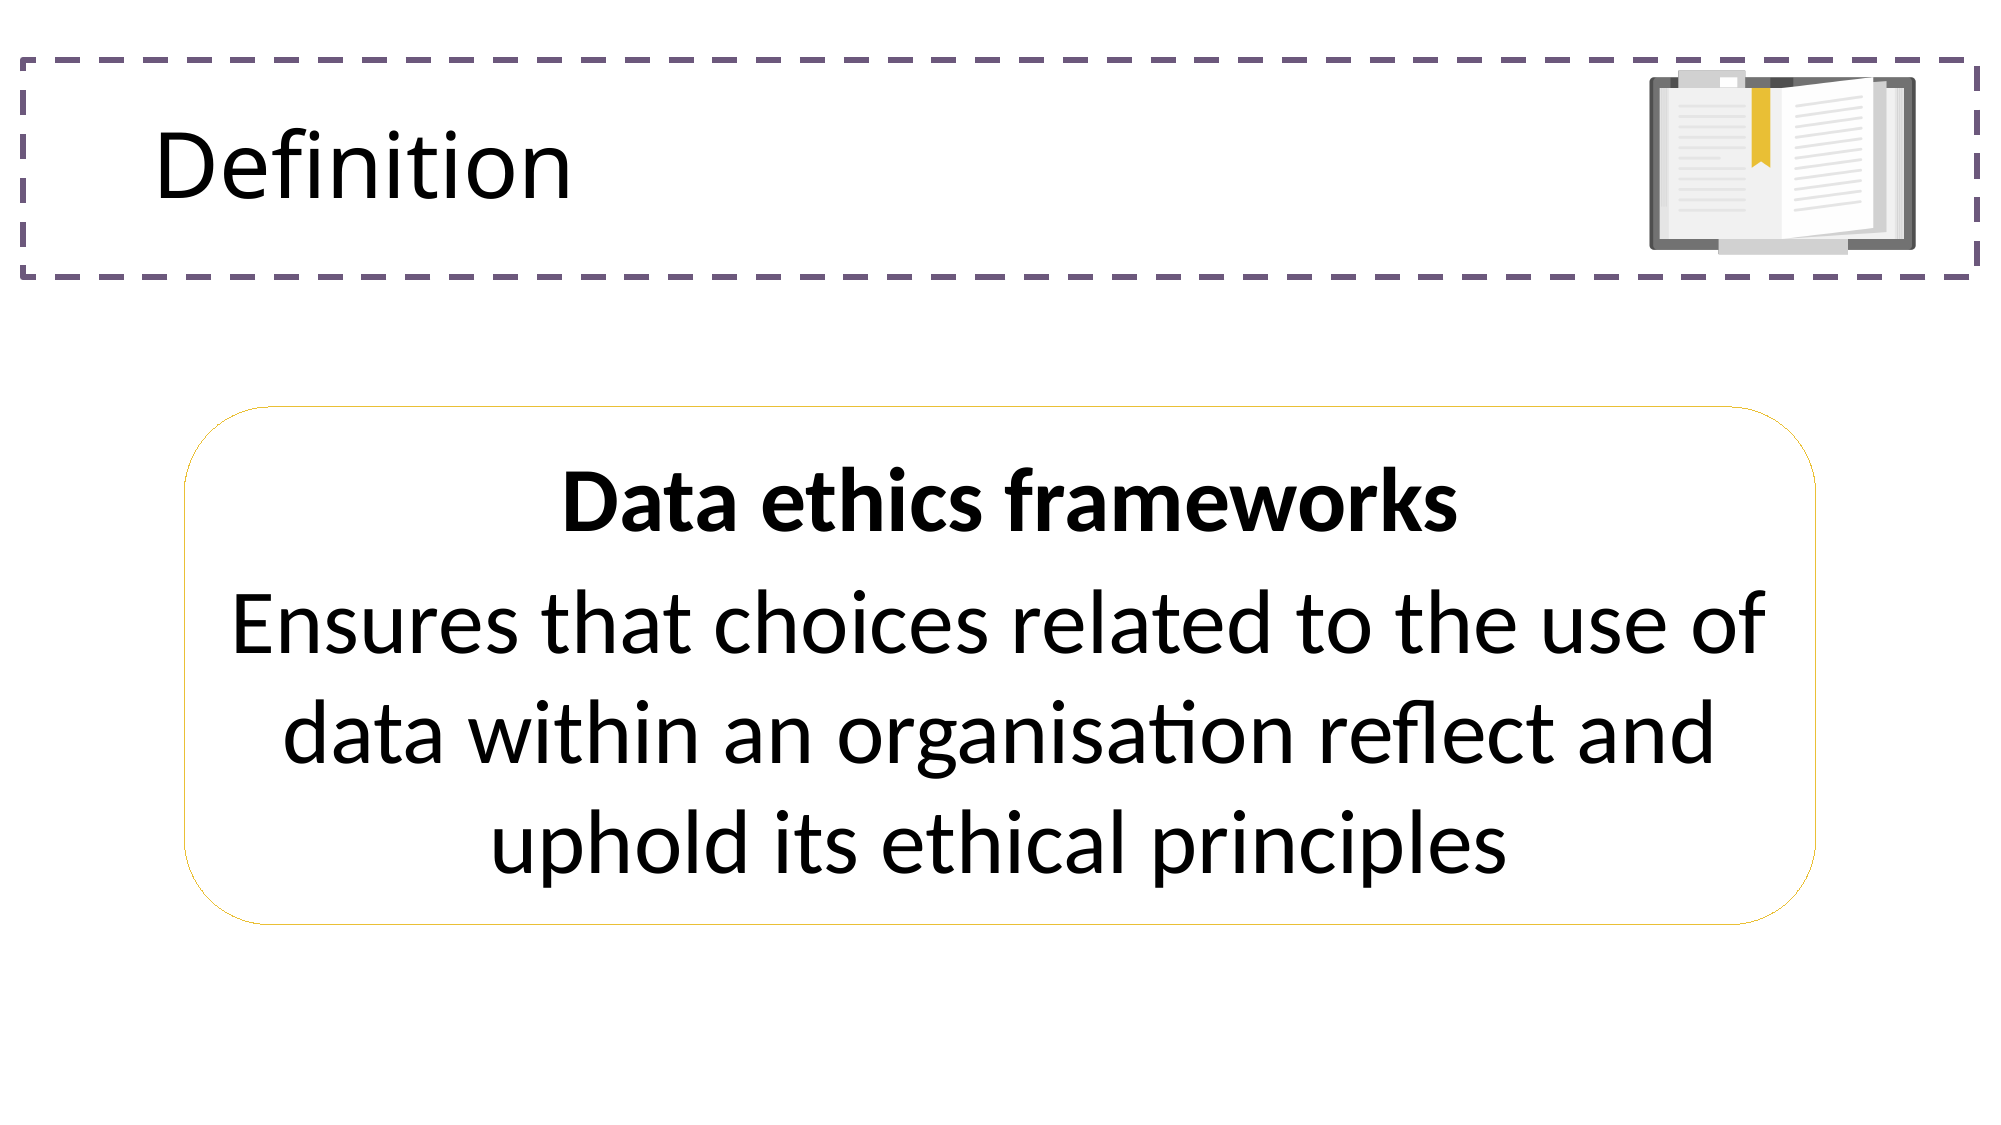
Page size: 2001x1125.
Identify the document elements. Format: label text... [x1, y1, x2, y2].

title Definition [137, 59, 1863, 278]
picture [1649, 0, 1955, 341]
text_box Data ethics frameworks Ensures that choices related to the use of data within an organisation reflect and uphold its ethical principles [184, 406, 1816, 925]
